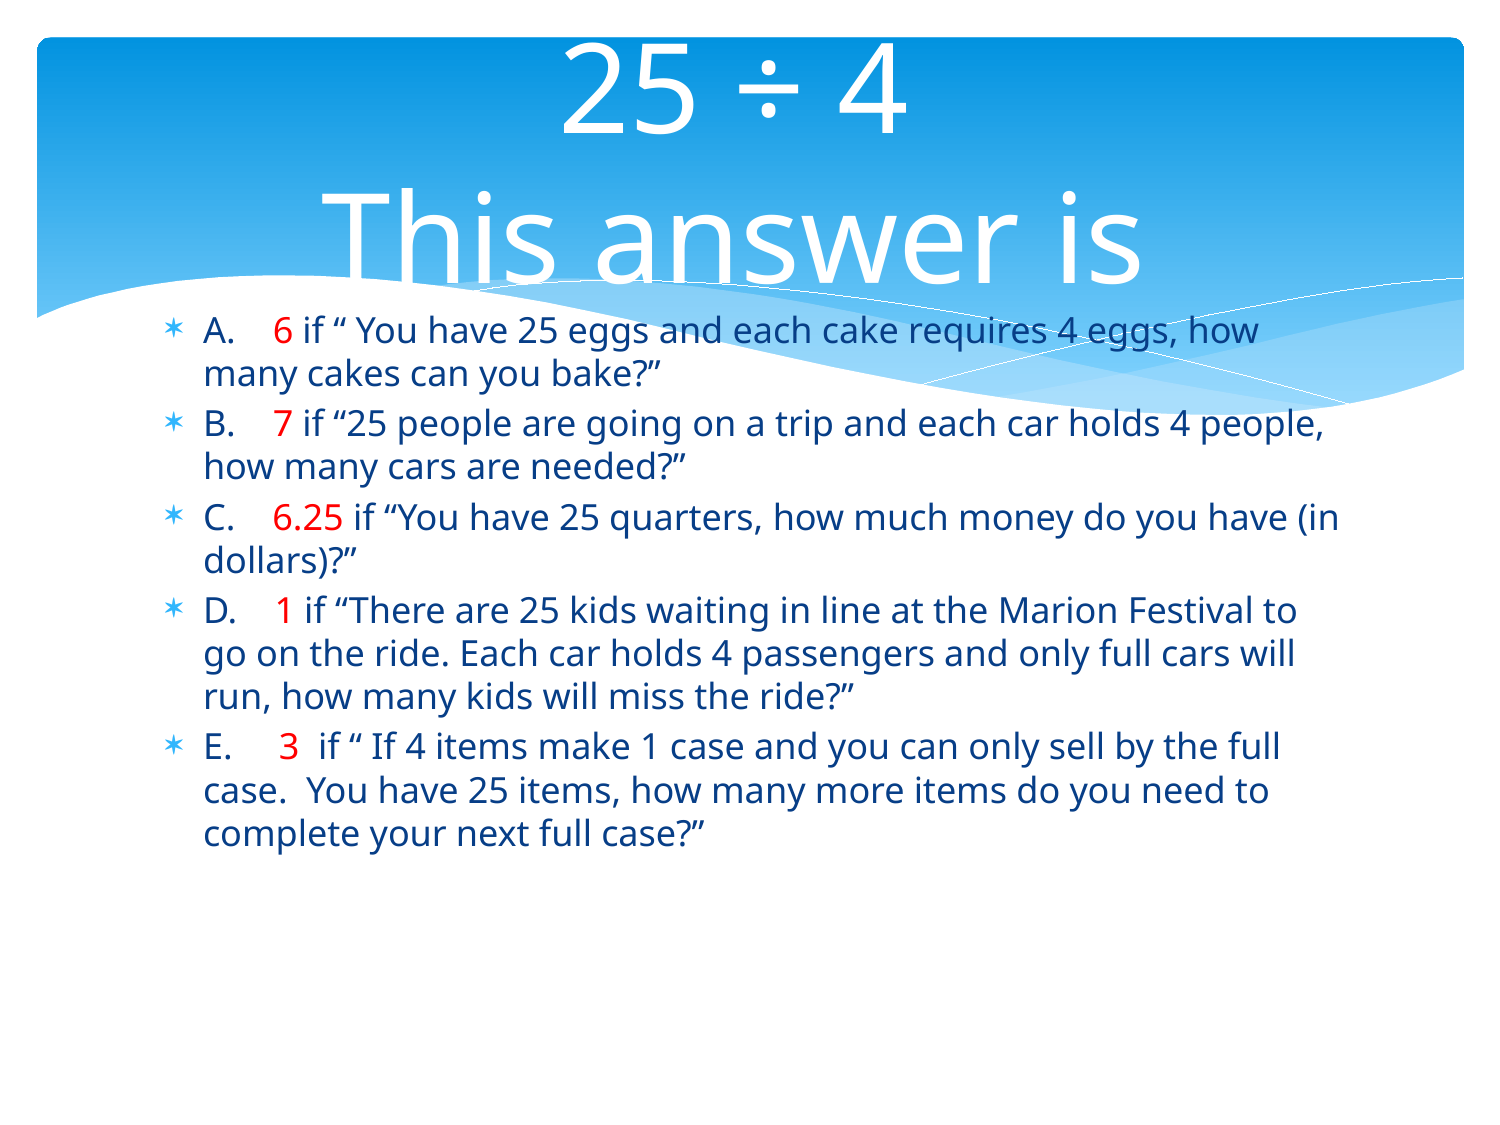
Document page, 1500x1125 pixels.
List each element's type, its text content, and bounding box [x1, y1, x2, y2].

title 25 ÷ 4 This answer is [75, 0, 1425, 316]
list A. 6 if “ You have 25 eggs and each cake requires 4 eggs, how many cakes can you bake?” B. 7 if “25 people are going on a trip and each car holds 4 people, how many cars are needed?” C. 6.25 if “You have 25 quarters, how much money do you have (in dollars)?” D. 1 if “There are 25 kids waiting in line at the Marion Festival to go on the ride. Each car holds 4 passengers and only full cars will run, how many kids will miss the ride?” E. 3 if “ If 4 items make 1 case and you can only sell by the full case. You have 25 items, how many more items do you need to complete your next full case?” [150, 316, 1366, 866]
